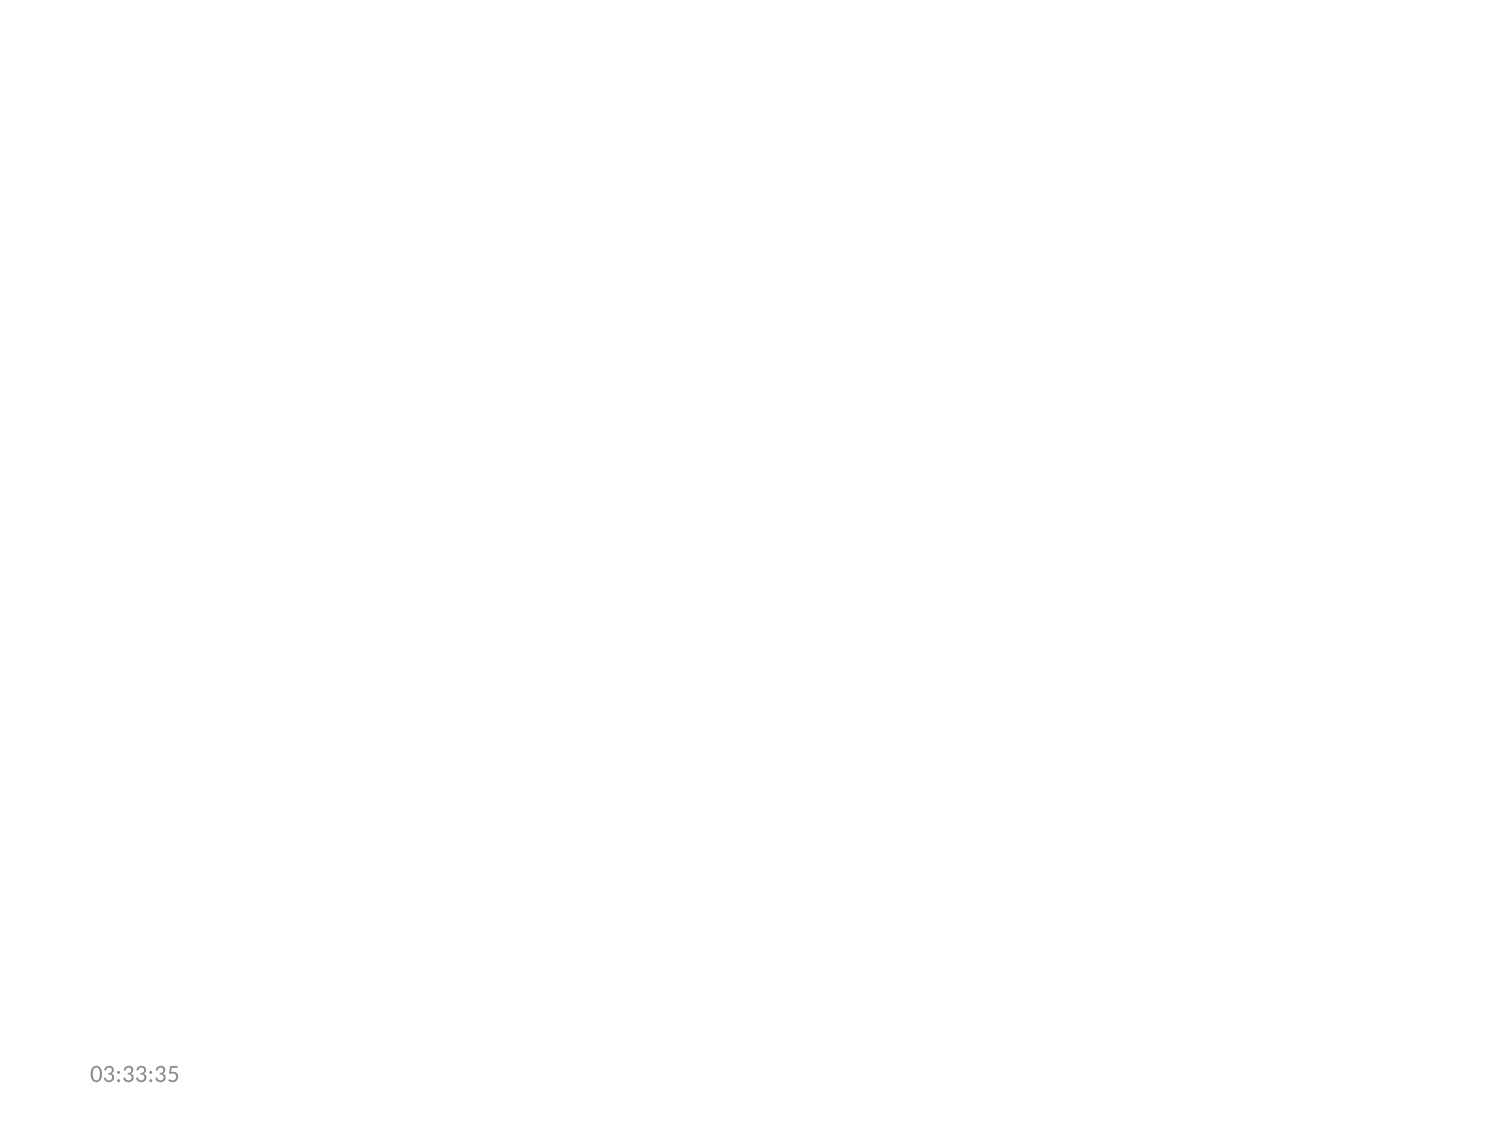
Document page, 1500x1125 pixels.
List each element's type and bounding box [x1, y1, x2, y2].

slide_number [75, 1042, 425, 1103]
